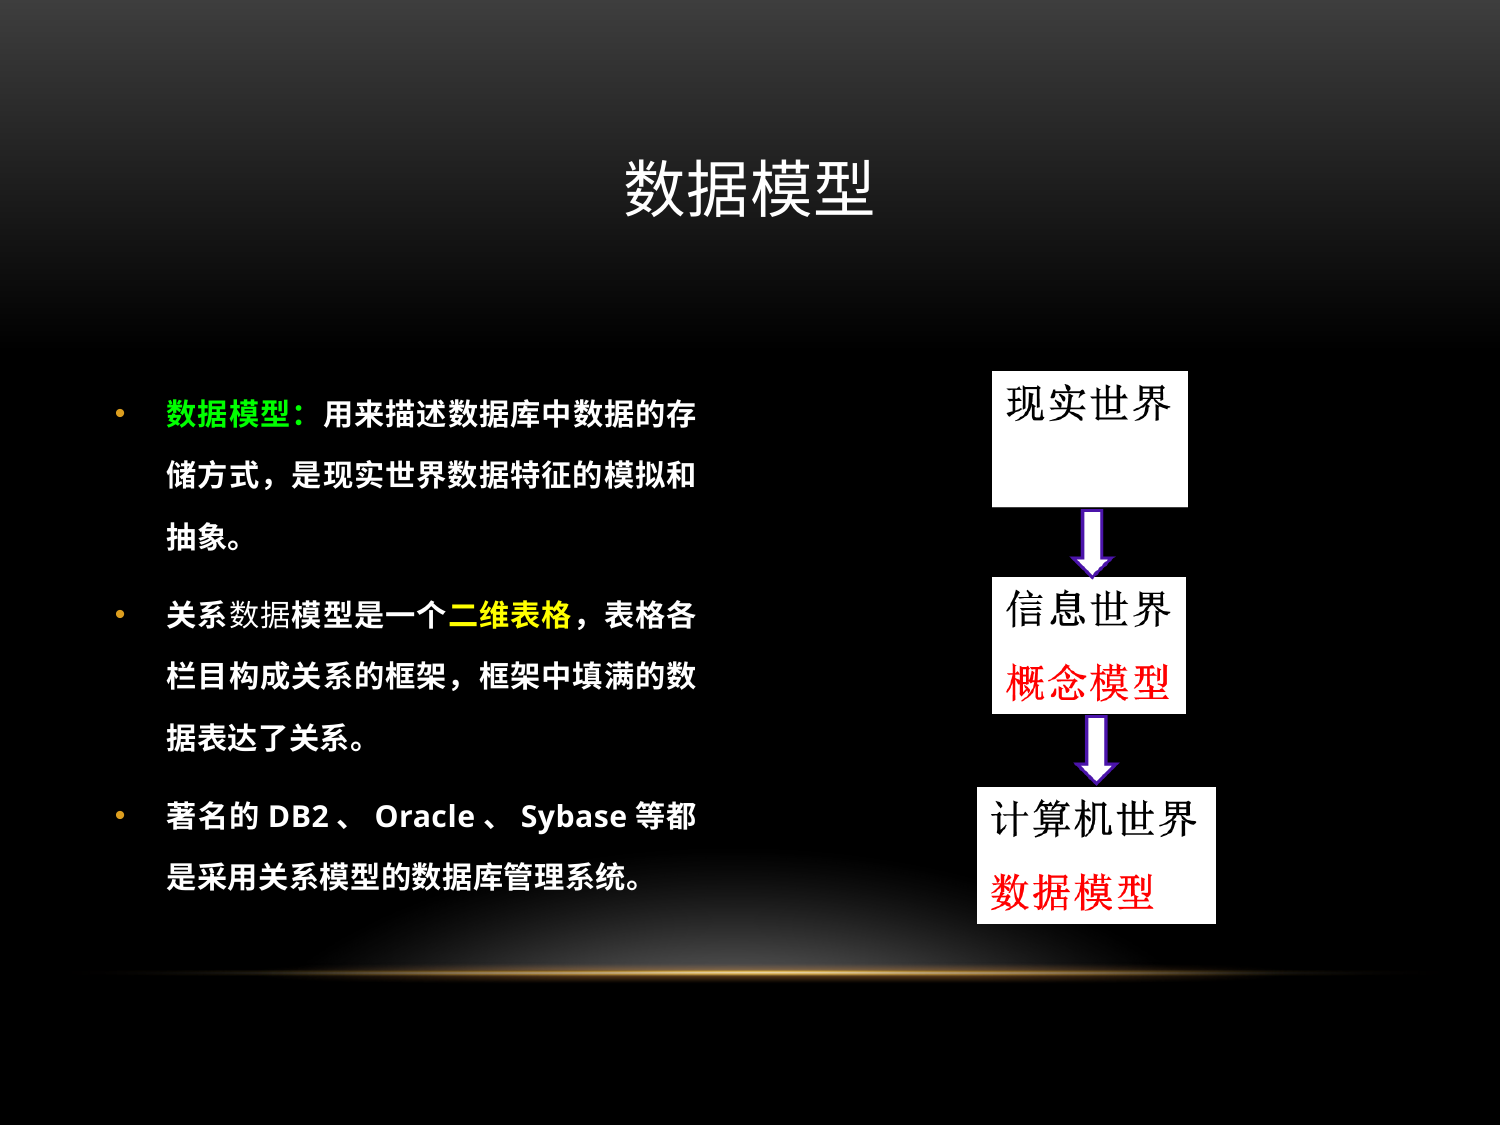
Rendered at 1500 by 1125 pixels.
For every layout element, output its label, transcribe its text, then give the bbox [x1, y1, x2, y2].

picture [0, 0, 1500, 1125]
list 数据模型：用来描述数据库中数据的存储方式，是现实世界数据特征的模拟和抽象。 关系数据模型是一个二维表格，表格各栏目构成关系的框架，框架中填满的数据表达了关系。 著名的DB2、Oracle、Sybase等都是采用关系模型的数据库管理系统。 [99, 362, 713, 938]
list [964, 362, 1223, 938]
title 数据模型 [99, 45, 1400, 233]
